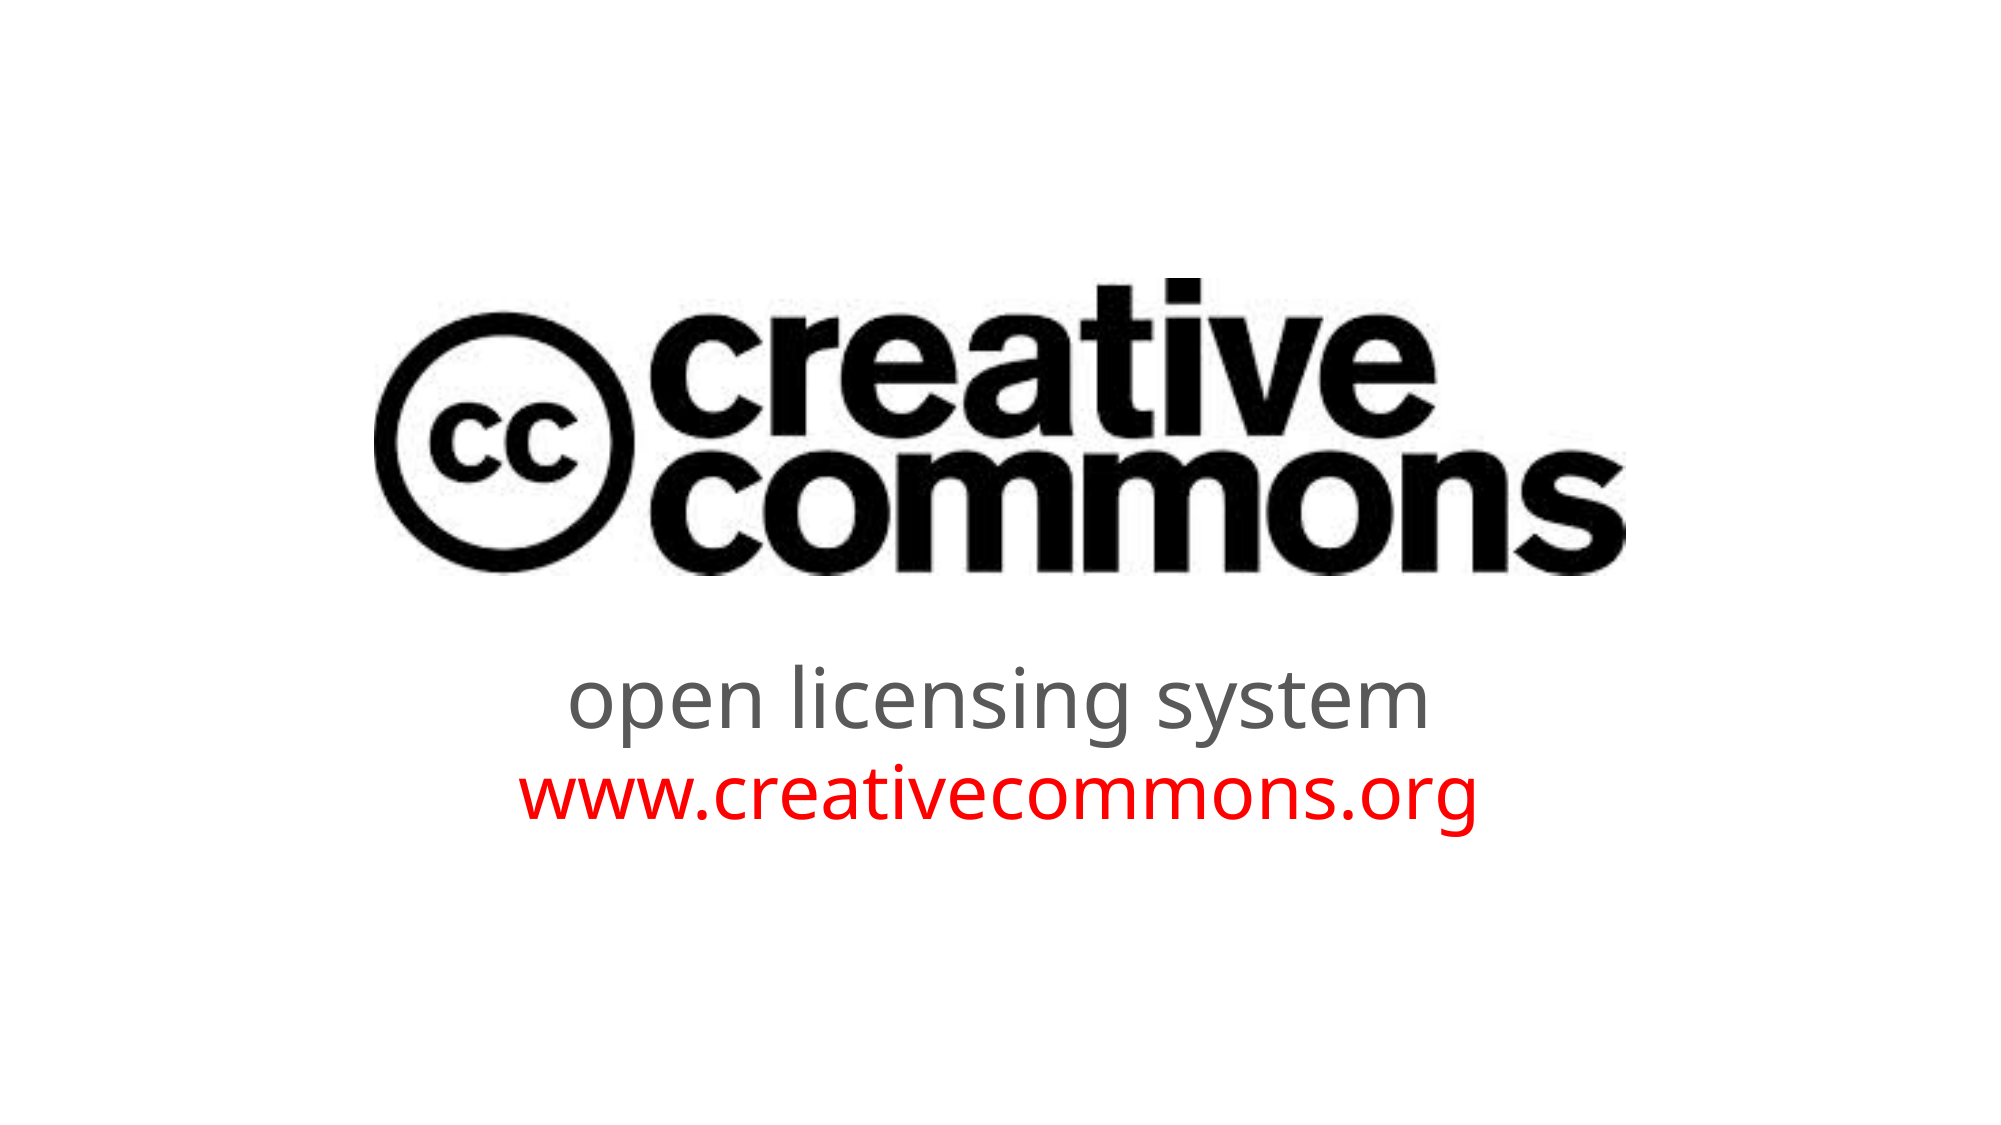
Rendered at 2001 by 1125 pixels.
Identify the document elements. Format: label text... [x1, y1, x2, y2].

picture [374, 278, 1626, 576]
text_box open licensing system www.creativecommons.org [324, 637, 1675, 826]
